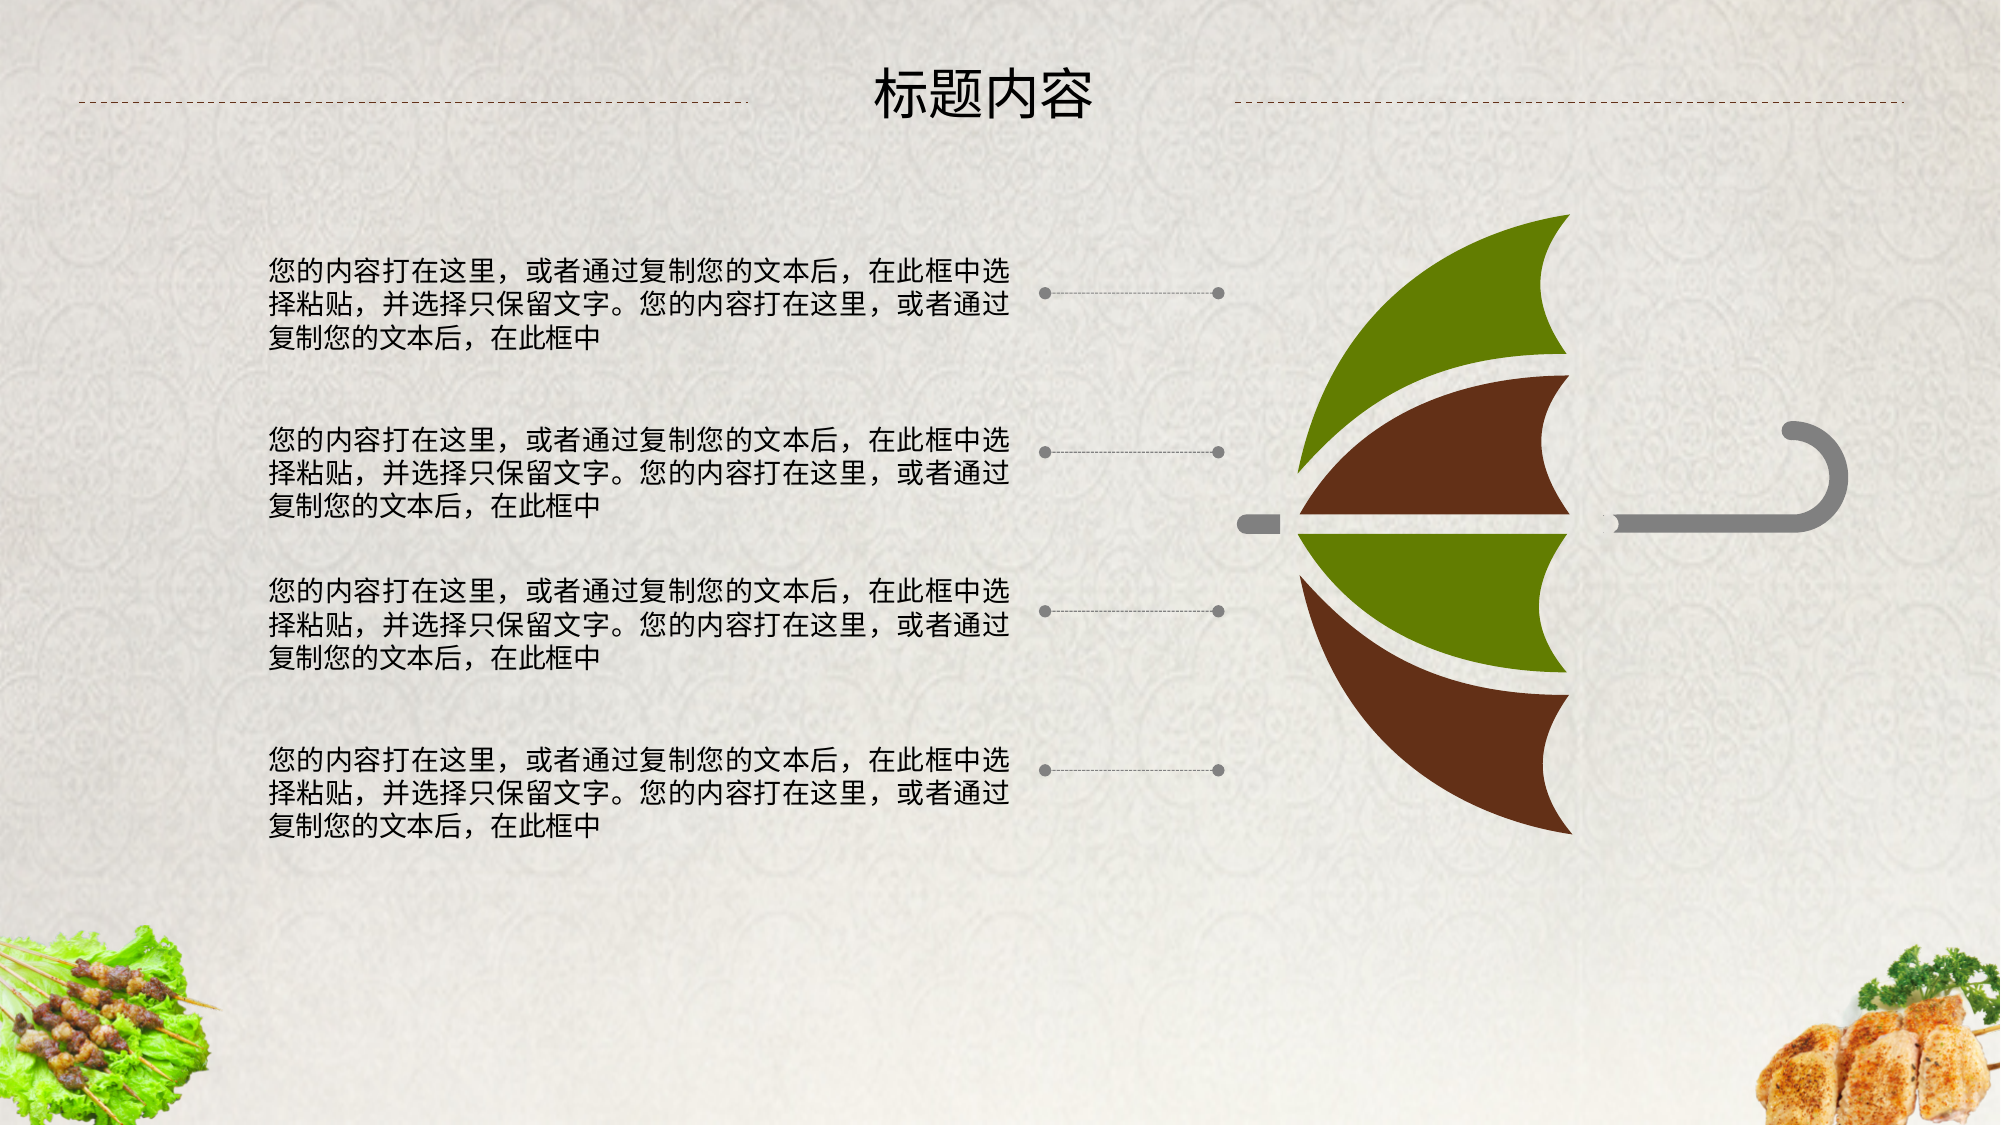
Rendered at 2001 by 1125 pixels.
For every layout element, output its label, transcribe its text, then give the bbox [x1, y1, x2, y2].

text_box 您的内容打在这里，或者通过复制您的文本后，在此框中选择粘贴，并选择只保留文字。您的内容打在这里，或者通过复制您的文本后，在此框中 [253, 414, 1026, 530]
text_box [1236, 214, 1849, 835]
text_box 您的内容打在这里，或者通过复制您的文本后，在此框中选择粘贴，并选择只保留文字。您的内容打在这里，或者通过复制您的文本后，在此框中 [253, 246, 1026, 362]
text_box 标题内容 [811, 51, 1158, 133]
text_box 您的内容打在这里，或者通过复制您的文本后，在此框中选择粘贴，并选择只保留文字。您的内容打在这里，或者通过复制您的文本后，在此框中 [253, 734, 1026, 850]
text_box 您的内容打在这里，或者通过复制您的文本后，在此框中选择粘贴，并选择只保留文字。您的内容打在这里，或者通过复制您的文本后，在此框中 [253, 566, 1026, 682]
picture [0, 0, 2001, 1125]
